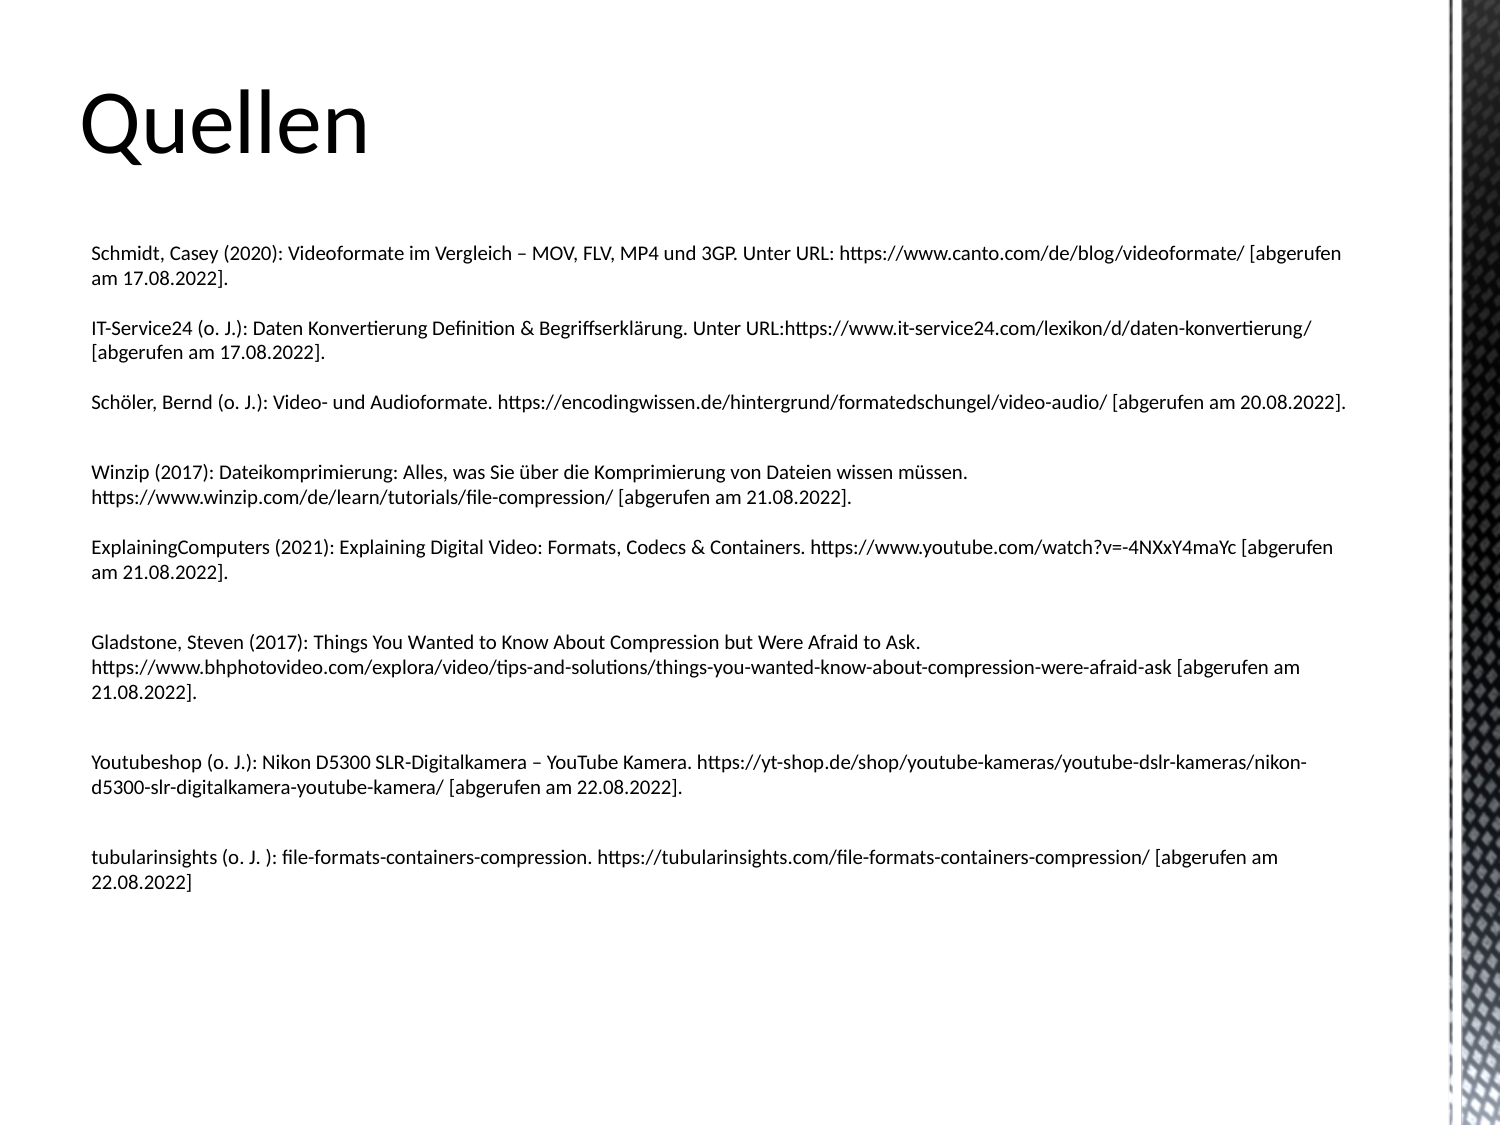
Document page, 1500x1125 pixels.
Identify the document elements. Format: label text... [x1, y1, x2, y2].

text_box Quellen [64, 54, 1412, 180]
text_box Schmidt, Casey (2020): Videoformate im Vergleich – MOV, FLV, MP4 und 3GP. Unter URL: https://www.canto.com/de/blog/videoformate/ [abgerufen am 17.08.2022]. IT-Service24 (o. J.): Daten Konvertierung Definition & Begriffserklärung. Unter URL:https://www.it-service24.com/lexikon/d/daten-konvertierung/ [abgerufen am 17.08.2022]. Schöler, Bernd (o. J.): Video- und Audioformate. https://encodingwissen.de/hintergrund/formatedschungel/video-audio/ [abgerufen am 20.08.2022]. Winzip (2017): Dateikomprimierung: Alles, was Sie über die Komprimierung von Dateien wissen müssen. https://www.winzip.com/de/learn/tutorials/file-compression/ [abgerufen am 21.08.2022]. ExplainingComputers (2021): Explaining Digital Video: Formats, Codecs & Containers. https://www.youtube.com/watch?v=-4NXxY4maYc [abgerufen am 21.08.2022]. Gladstone, Steven (2017): Things You Wanted to Know About Compression but Were Afraid to Ask. https://www.bhphotovideo.com/explora/video/tips-and-solutions/things-you-wanted-know-about-compression-were-afraid-ask [abgerufen am 21.08.2022]. Youtubeshop (o. J.): Nikon D5300 SLR-Digitalkamera – YouTube Kamera. https://yt-shop.de/shop/youtube-kameras/youtube-dslr-kameras/nikon-d5300-slr-digitalkamera-youtube-kamera/ [abgerufen am 22.08.2022]. tubularinsights (o. J. ): file-formats-containers-compression. https://tubularinsights.com/file-formats-containers-compression/ [abgerufen am 22.08.2022] [76, 231, 1376, 1082]
picture [1447, 0, 1500, 1125]
